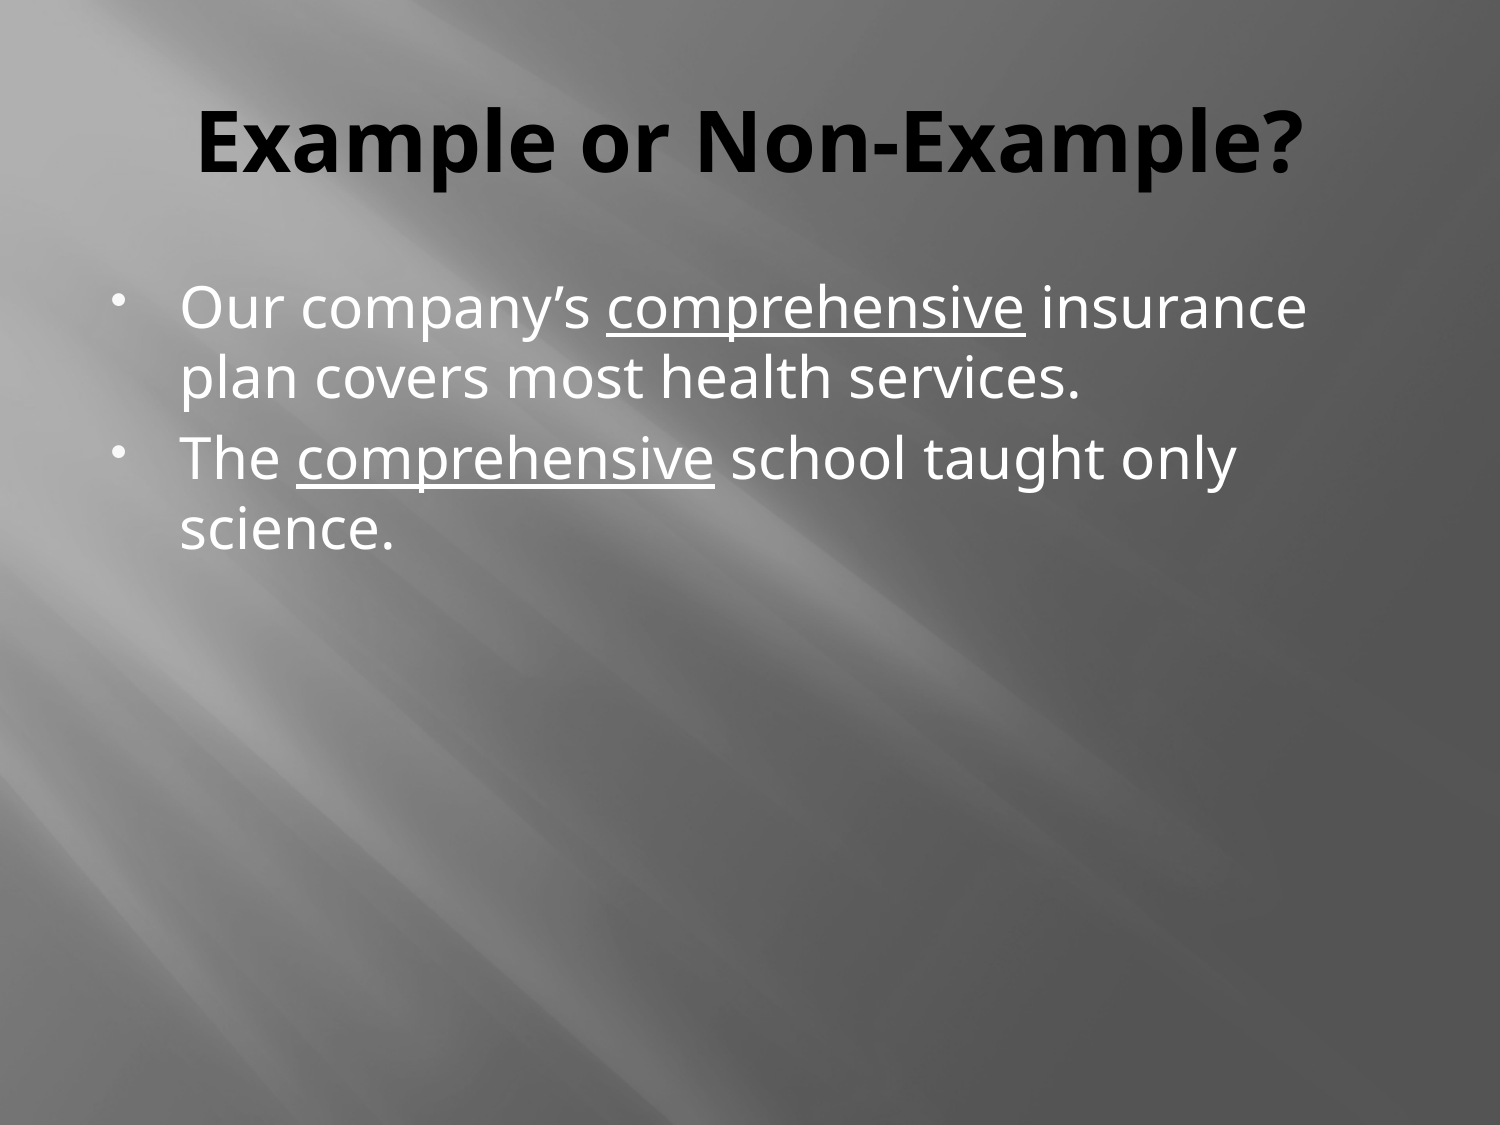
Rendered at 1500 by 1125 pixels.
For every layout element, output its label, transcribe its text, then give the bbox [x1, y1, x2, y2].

title Example or Non-Example? [75, 45, 1425, 233]
list Our company’s comprehensive insurance plan covers most health services. The comprehensive school taught only science. [75, 262, 1425, 1035]
